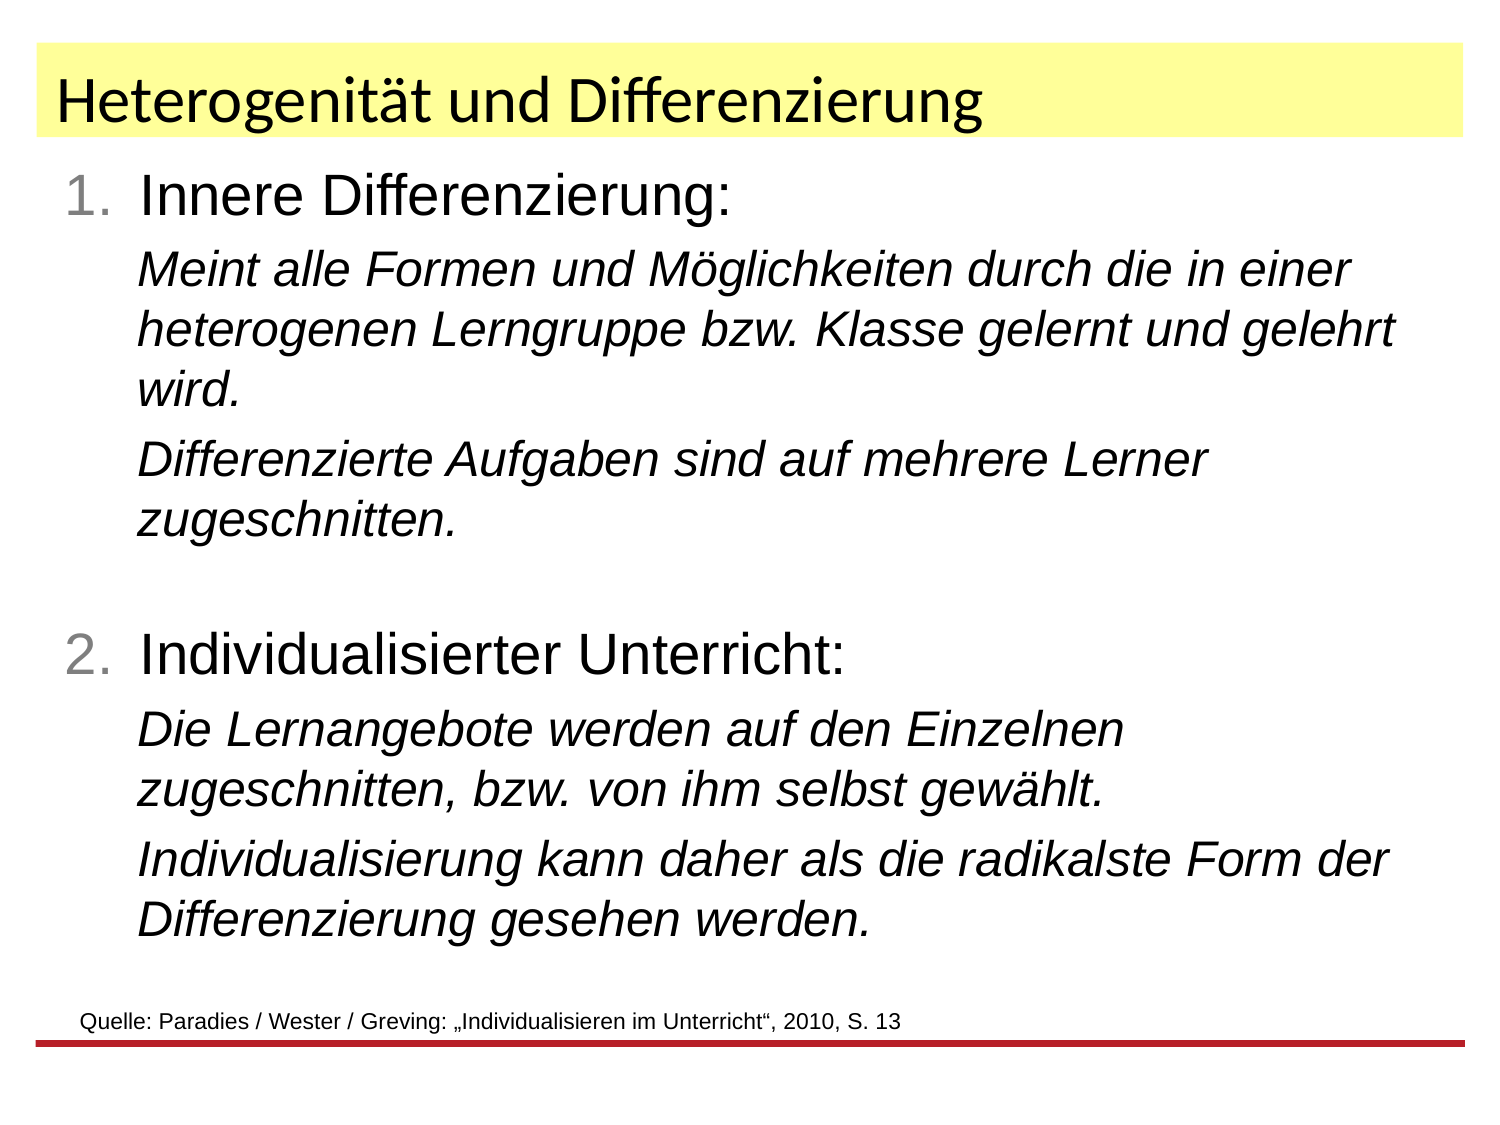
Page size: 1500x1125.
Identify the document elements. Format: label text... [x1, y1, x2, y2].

text_box Quelle: Paradies / Wester / Greving: „Individualisieren im Unterricht“, 2010, S. 13 [64, 999, 1376, 1042]
list Innere Differenzierung: Meint alle Formen und Möglichkeiten durch die in einer heterogenen Lerngruppe bzw. Klasse gelernt und gelehrt wird. Differenzierte Aufgaben sind auf mehrere Lerner zugeschnitten. Individualisierter Unterricht: Die Lernangebote werden auf den Einzelnen zugeschnitten, bzw. von ihm selbst gewählt. Individualisierung kann daher als die radikalste Form der Differenzierung gesehen werden. [49, 149, 1459, 1013]
title Heterogenität und Differenzierung [41, 42, 1459, 149]
